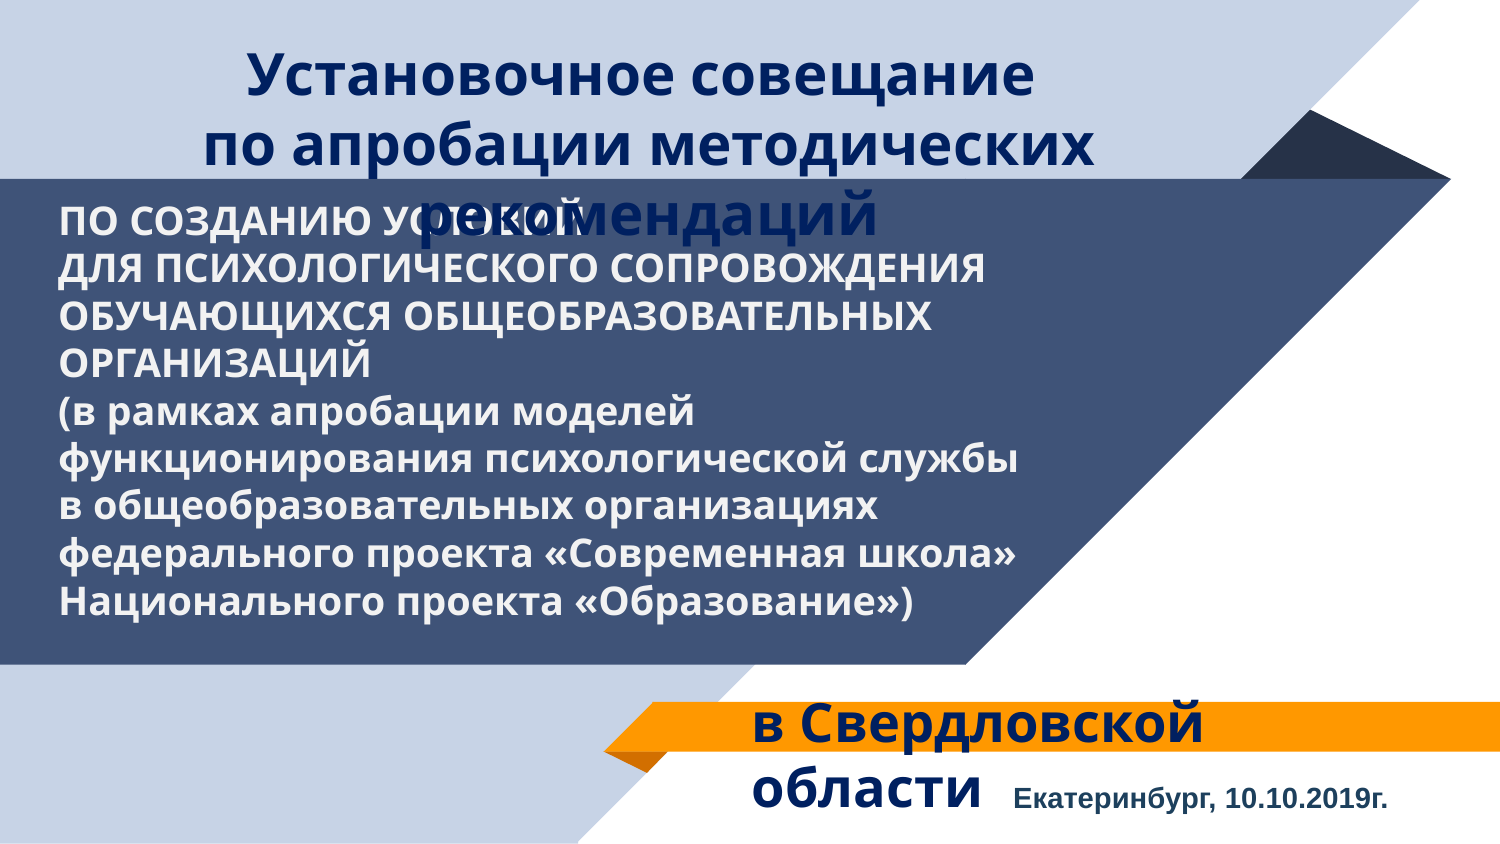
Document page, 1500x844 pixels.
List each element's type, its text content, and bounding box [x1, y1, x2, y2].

title ПО СОЗДАНИЮ УСЛОВИЙ ДЛЯ ПСИХОЛОГИЧЕСКОГО СОПРОВОЖДЕНИЯ ОБУЧАЮЩИХСЯ ОБЩЕОБРАЗОВАТЕЛЬНЫХ ОРГАНИЗАЦИЙ (в рамках апробации моделей функционирования психологической службы в общеобразовательных организациях федерального проекта «Современная школа» Национального проекта «Образование») [43, 255, 1097, 626]
text_box Установочное совещание по апробации методических рекомендаций [23, 30, 1275, 255]
text_box в Свердловской области [737, 680, 1456, 844]
text_box Екатеринбург, 10.10.2019г. [998, 771, 1413, 822]
